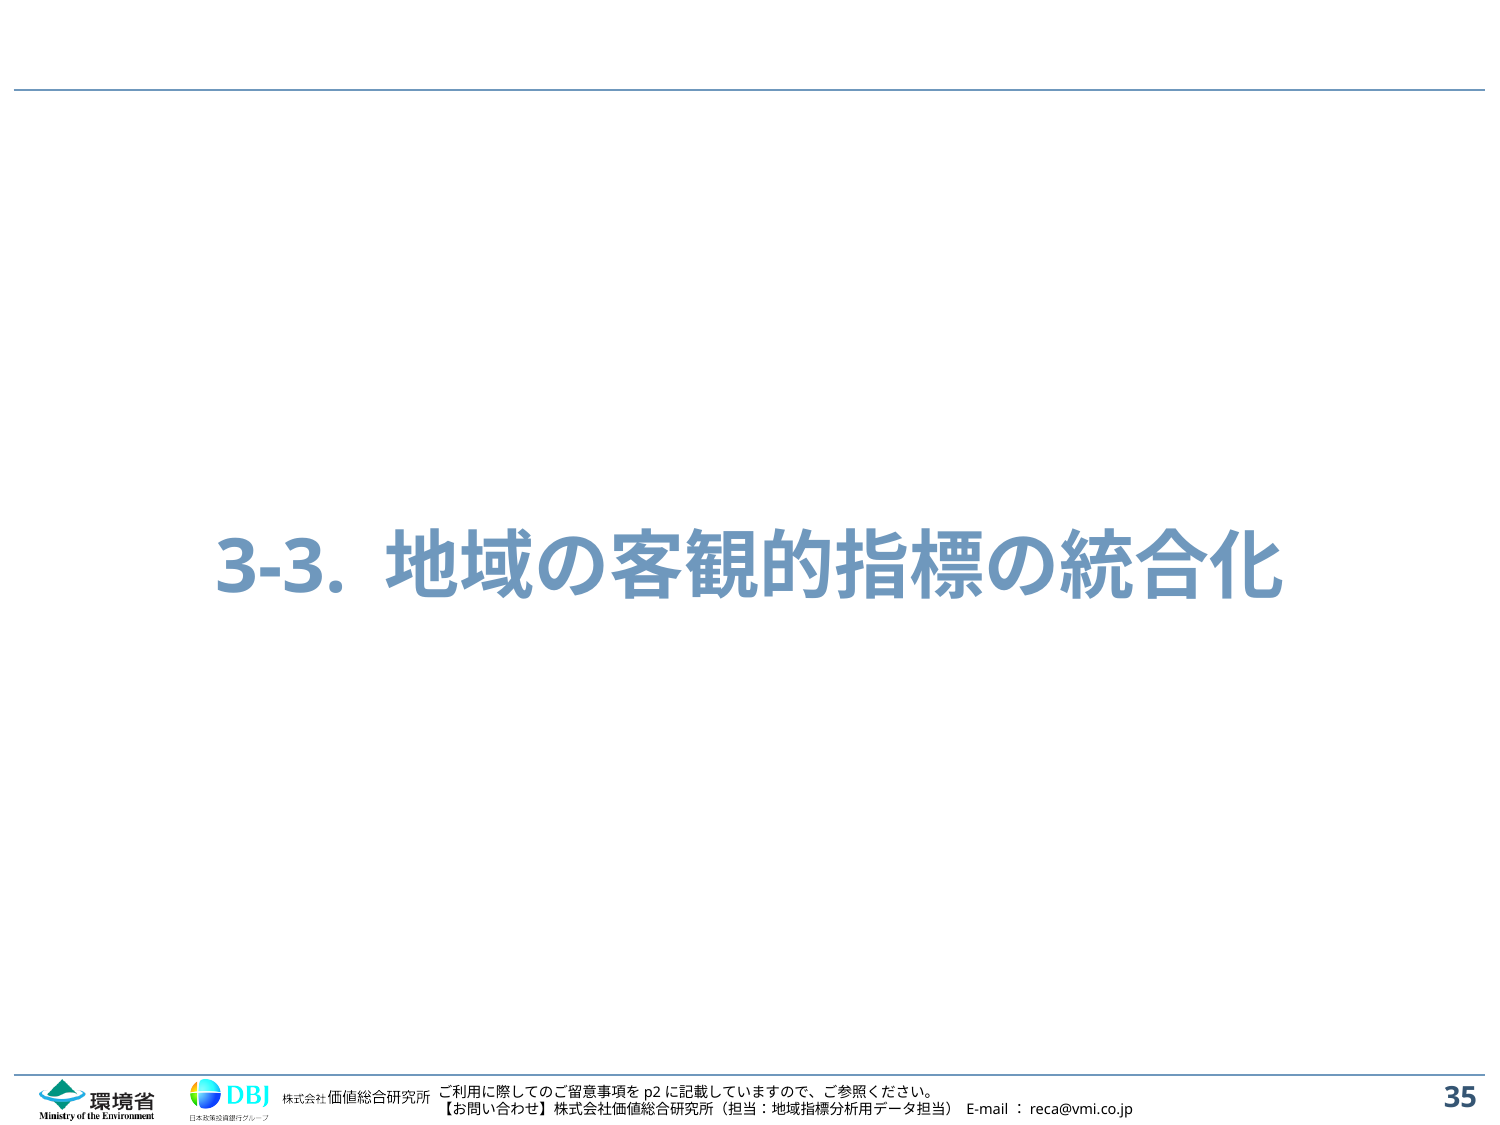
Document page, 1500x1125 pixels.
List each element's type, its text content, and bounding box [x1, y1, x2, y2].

picture [186, 1076, 434, 1125]
title 3-3. 地域の客観的指標の統合化 [0, 488, 1500, 637]
slide_number 35 [1427, 1070, 1493, 1112]
picture [36, 1079, 157, 1124]
